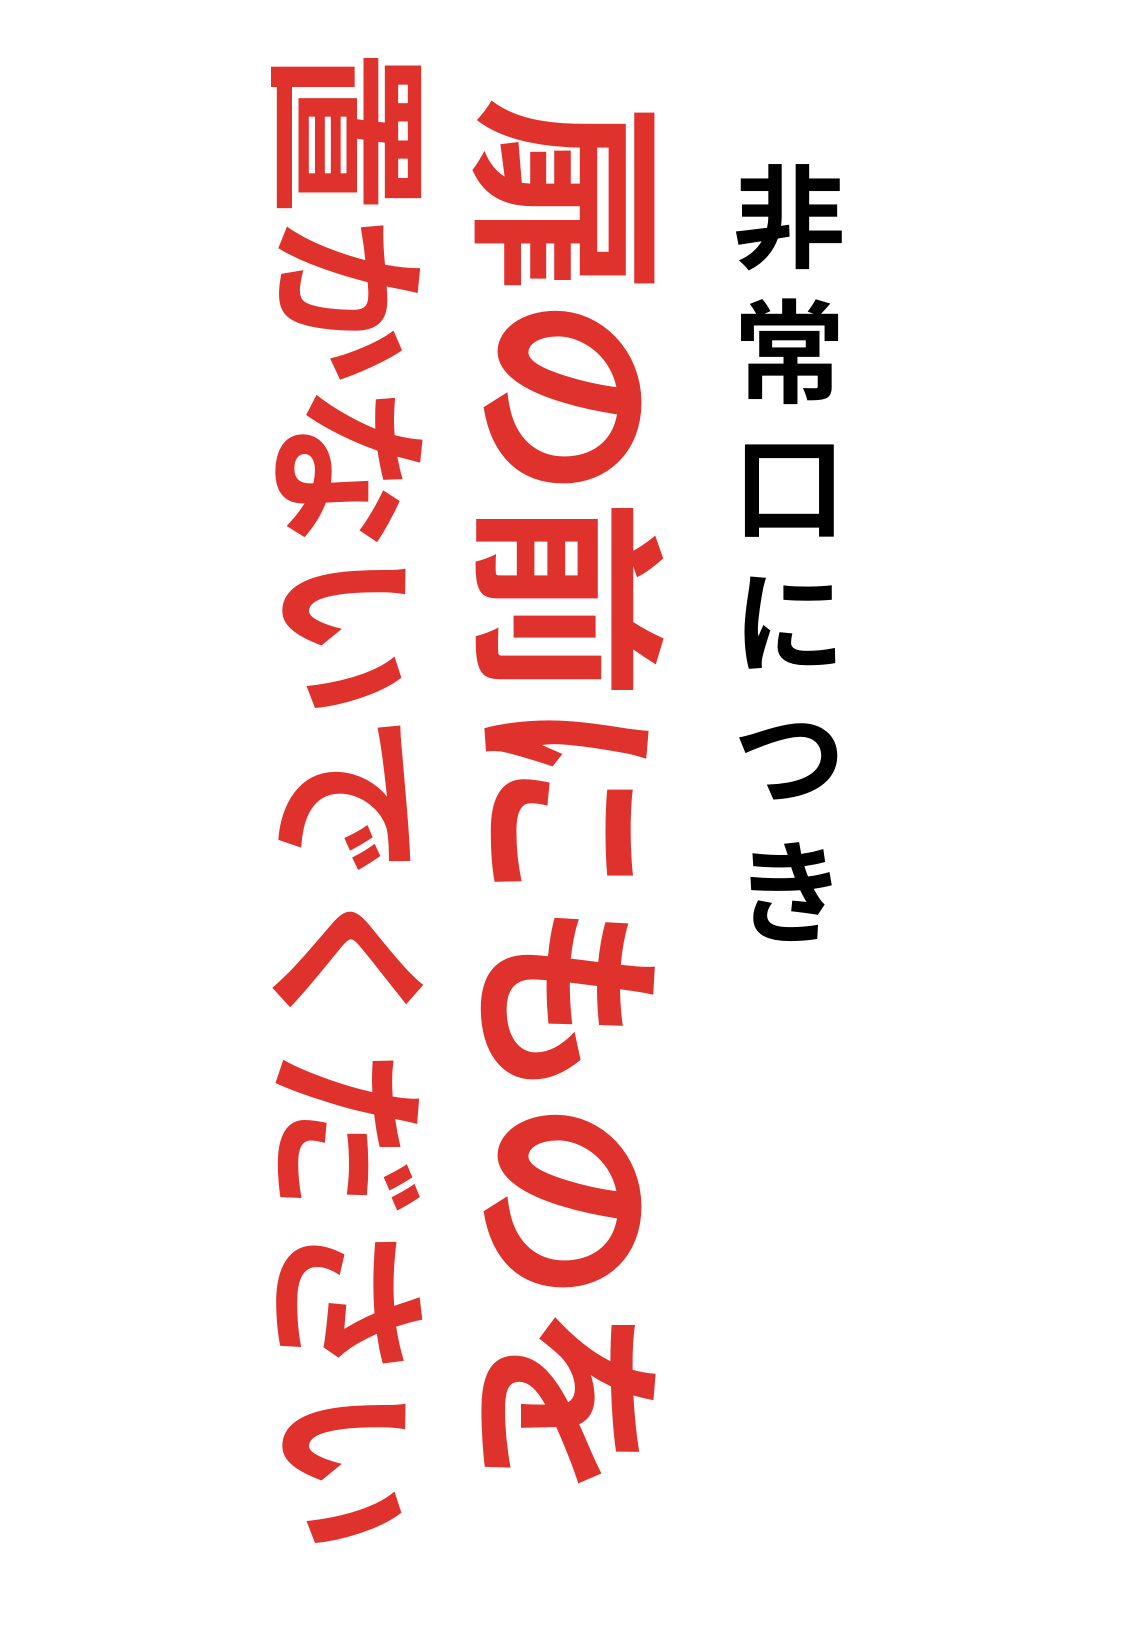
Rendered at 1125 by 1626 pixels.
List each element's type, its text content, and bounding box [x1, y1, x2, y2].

text_box 非常口につき [709, 139, 890, 965]
text_box 扉の前にものを 置かないでください [233, 32, 709, 1569]
